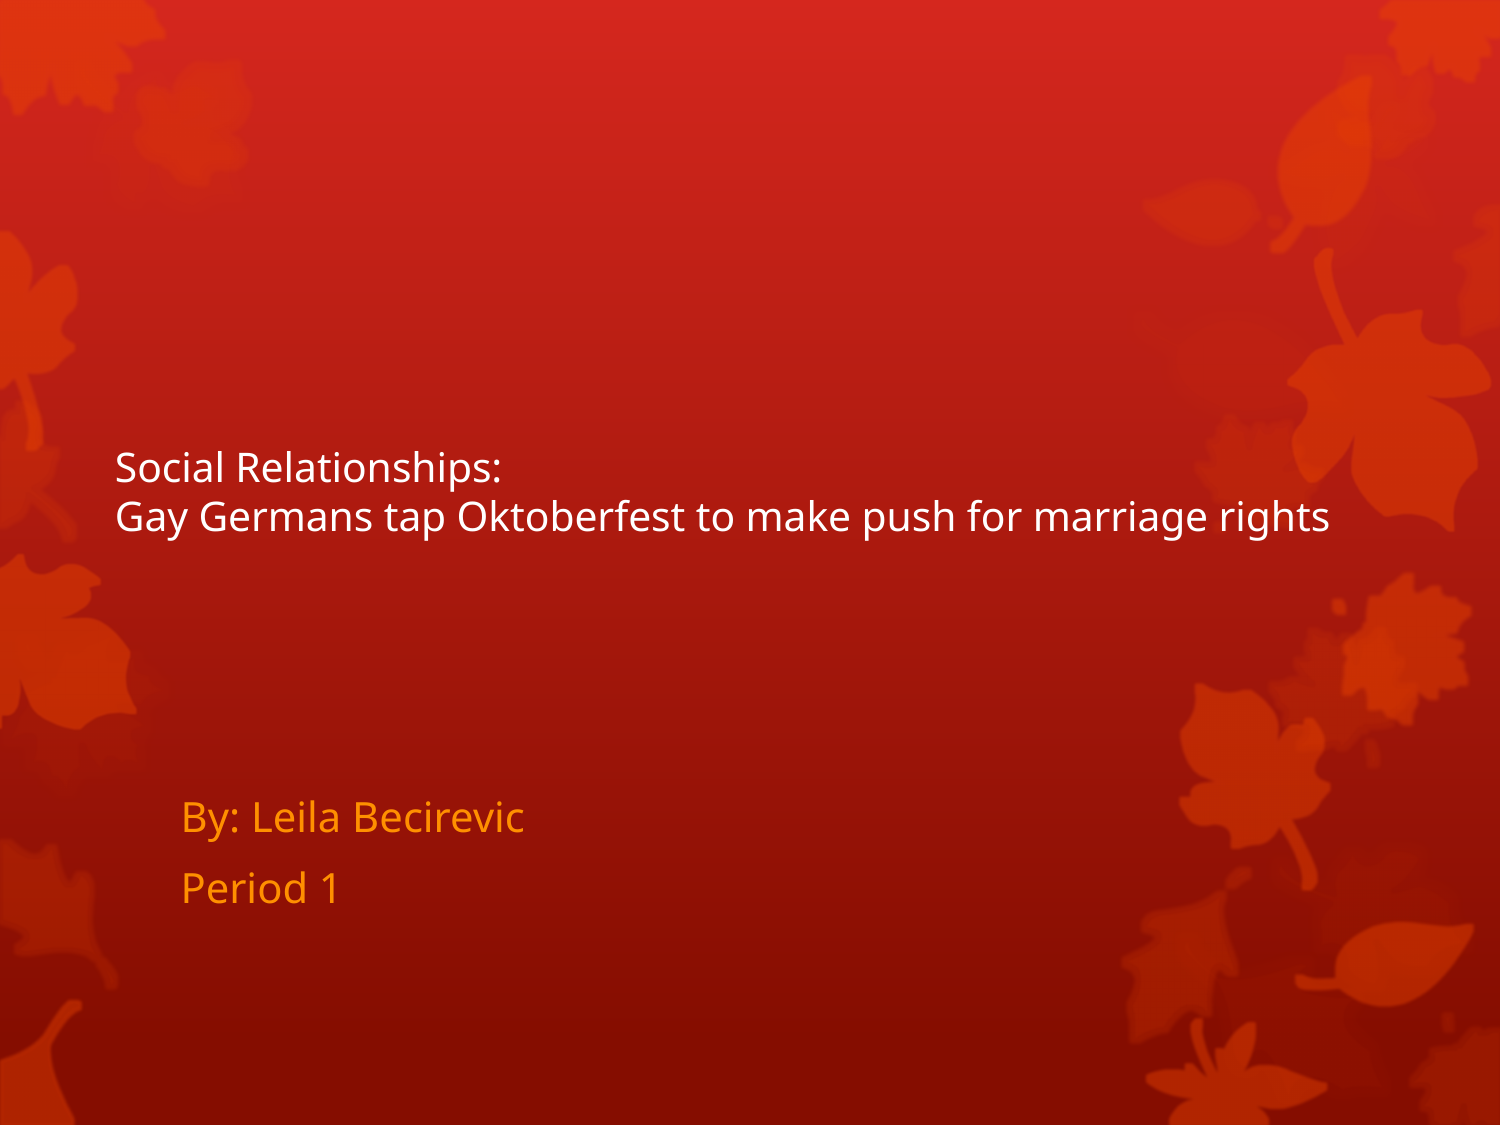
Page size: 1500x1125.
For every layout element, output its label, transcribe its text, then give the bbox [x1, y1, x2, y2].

title Social Relationships: Gay Germans tap Oktoberfest to make push for marriage rights [99, 350, 1375, 592]
subtitle By: Leila Becirevic Period 1 [165, 783, 1334, 925]
